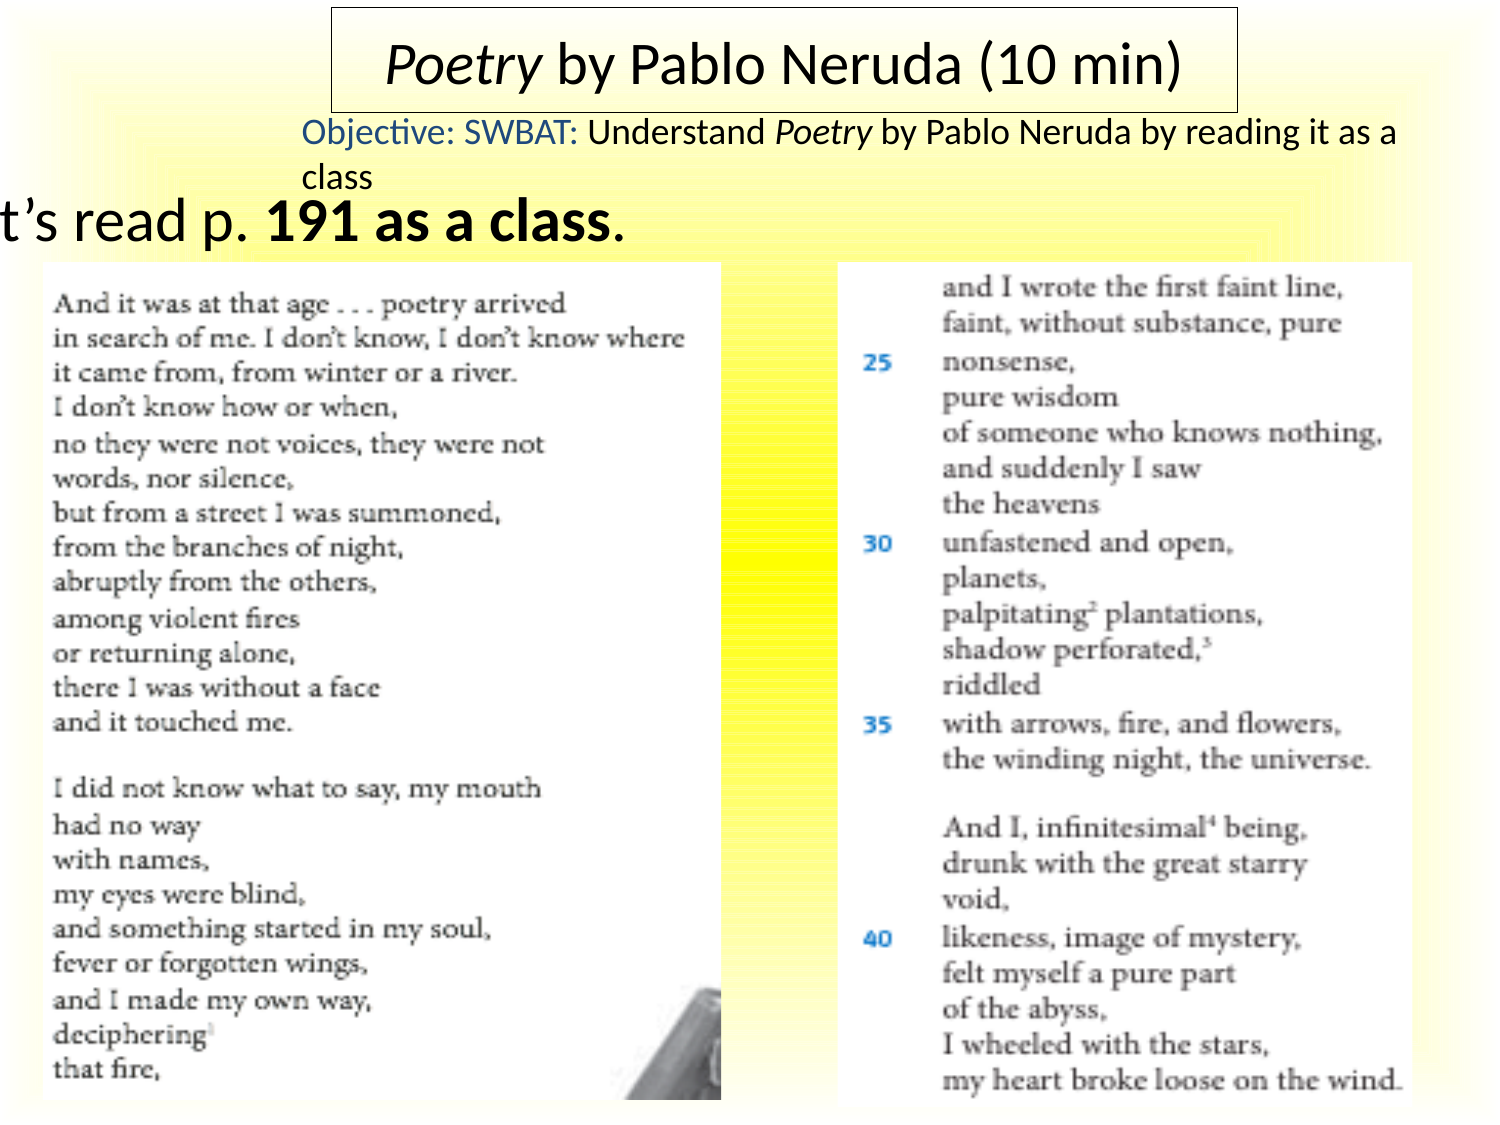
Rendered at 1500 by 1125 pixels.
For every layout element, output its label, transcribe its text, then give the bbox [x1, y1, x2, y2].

picture [837, 262, 1413, 1107]
picture [42, 262, 722, 1101]
text_box Objective: SWBAT: Understand Poetry by Pablo Neruda by reading it as a class [108, 99, 1450, 250]
text_box Let’s read p. 191 as a class. [0, 171, 812, 262]
title Poetry by Pablo Neruda (10 min) [331, 7, 1238, 99]
